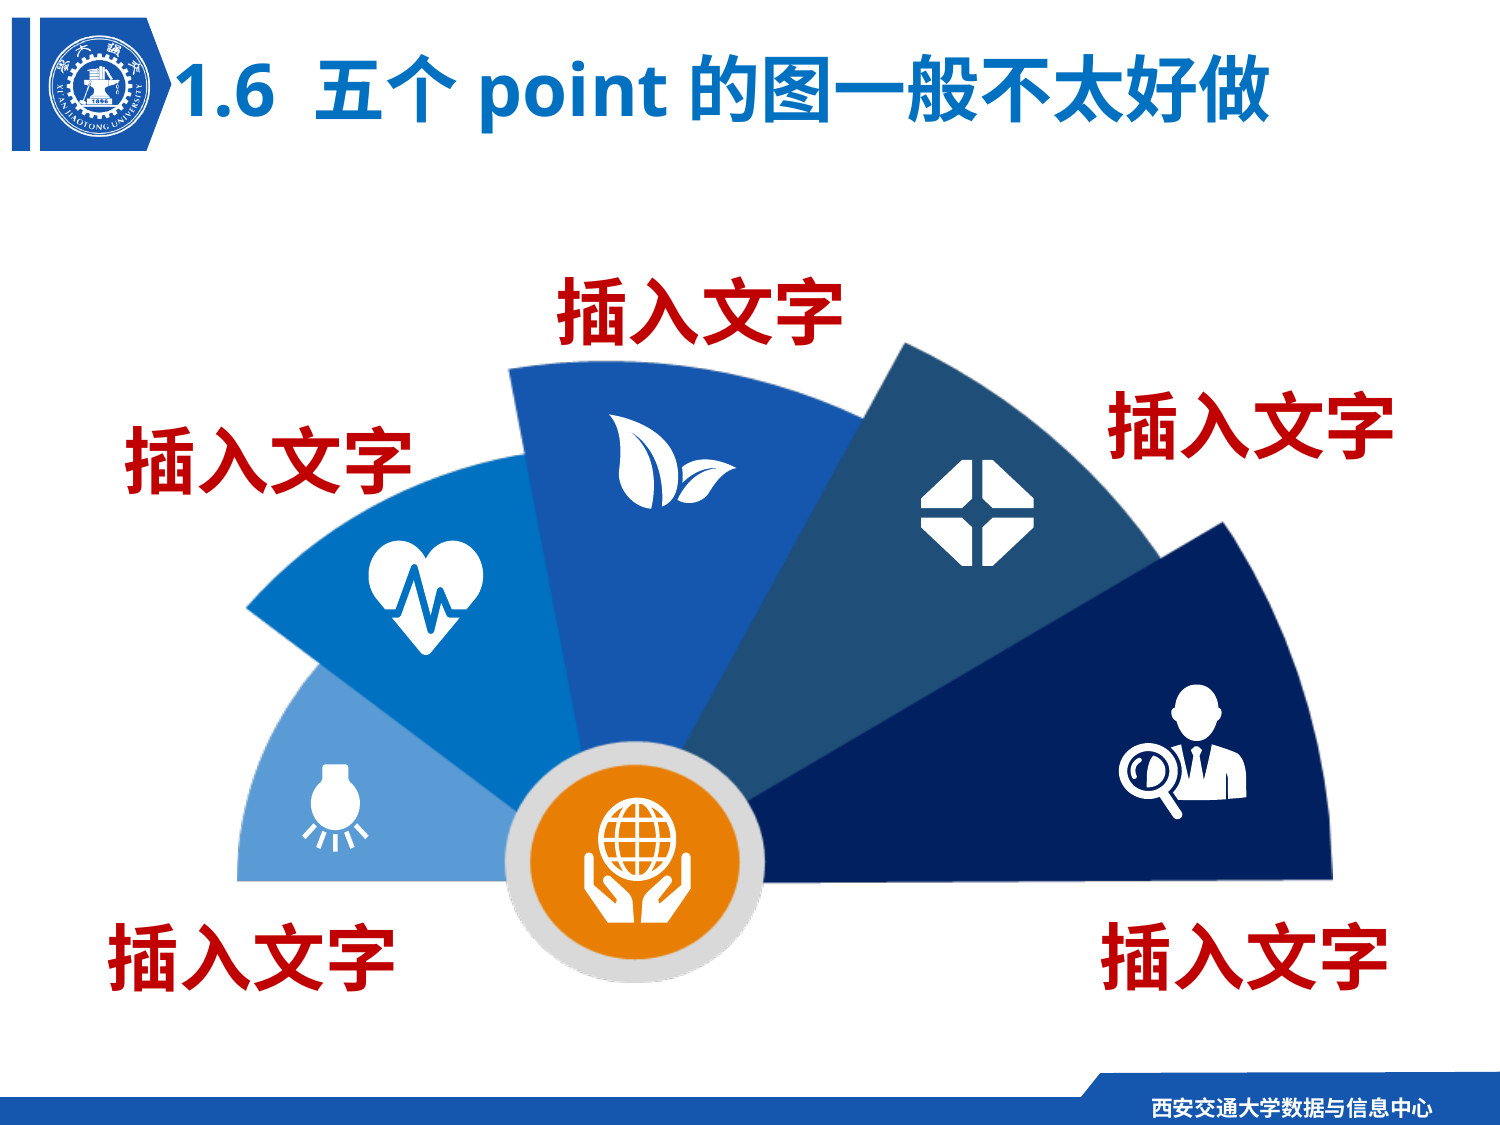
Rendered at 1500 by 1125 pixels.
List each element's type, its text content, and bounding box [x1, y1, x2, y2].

text_box 插入文字 [540, 216, 862, 342]
text_box 插入文字 [1091, 329, 1413, 476]
picture [237, 342, 1333, 983]
text_box 插入文字 [1084, 860, 1407, 1007]
text_box 插入文字 [91, 861, 414, 1008]
text_box 1.6 五个point的图一般不太好做 [157, 36, 1287, 139]
text_box 插入文字 [109, 364, 237, 511]
